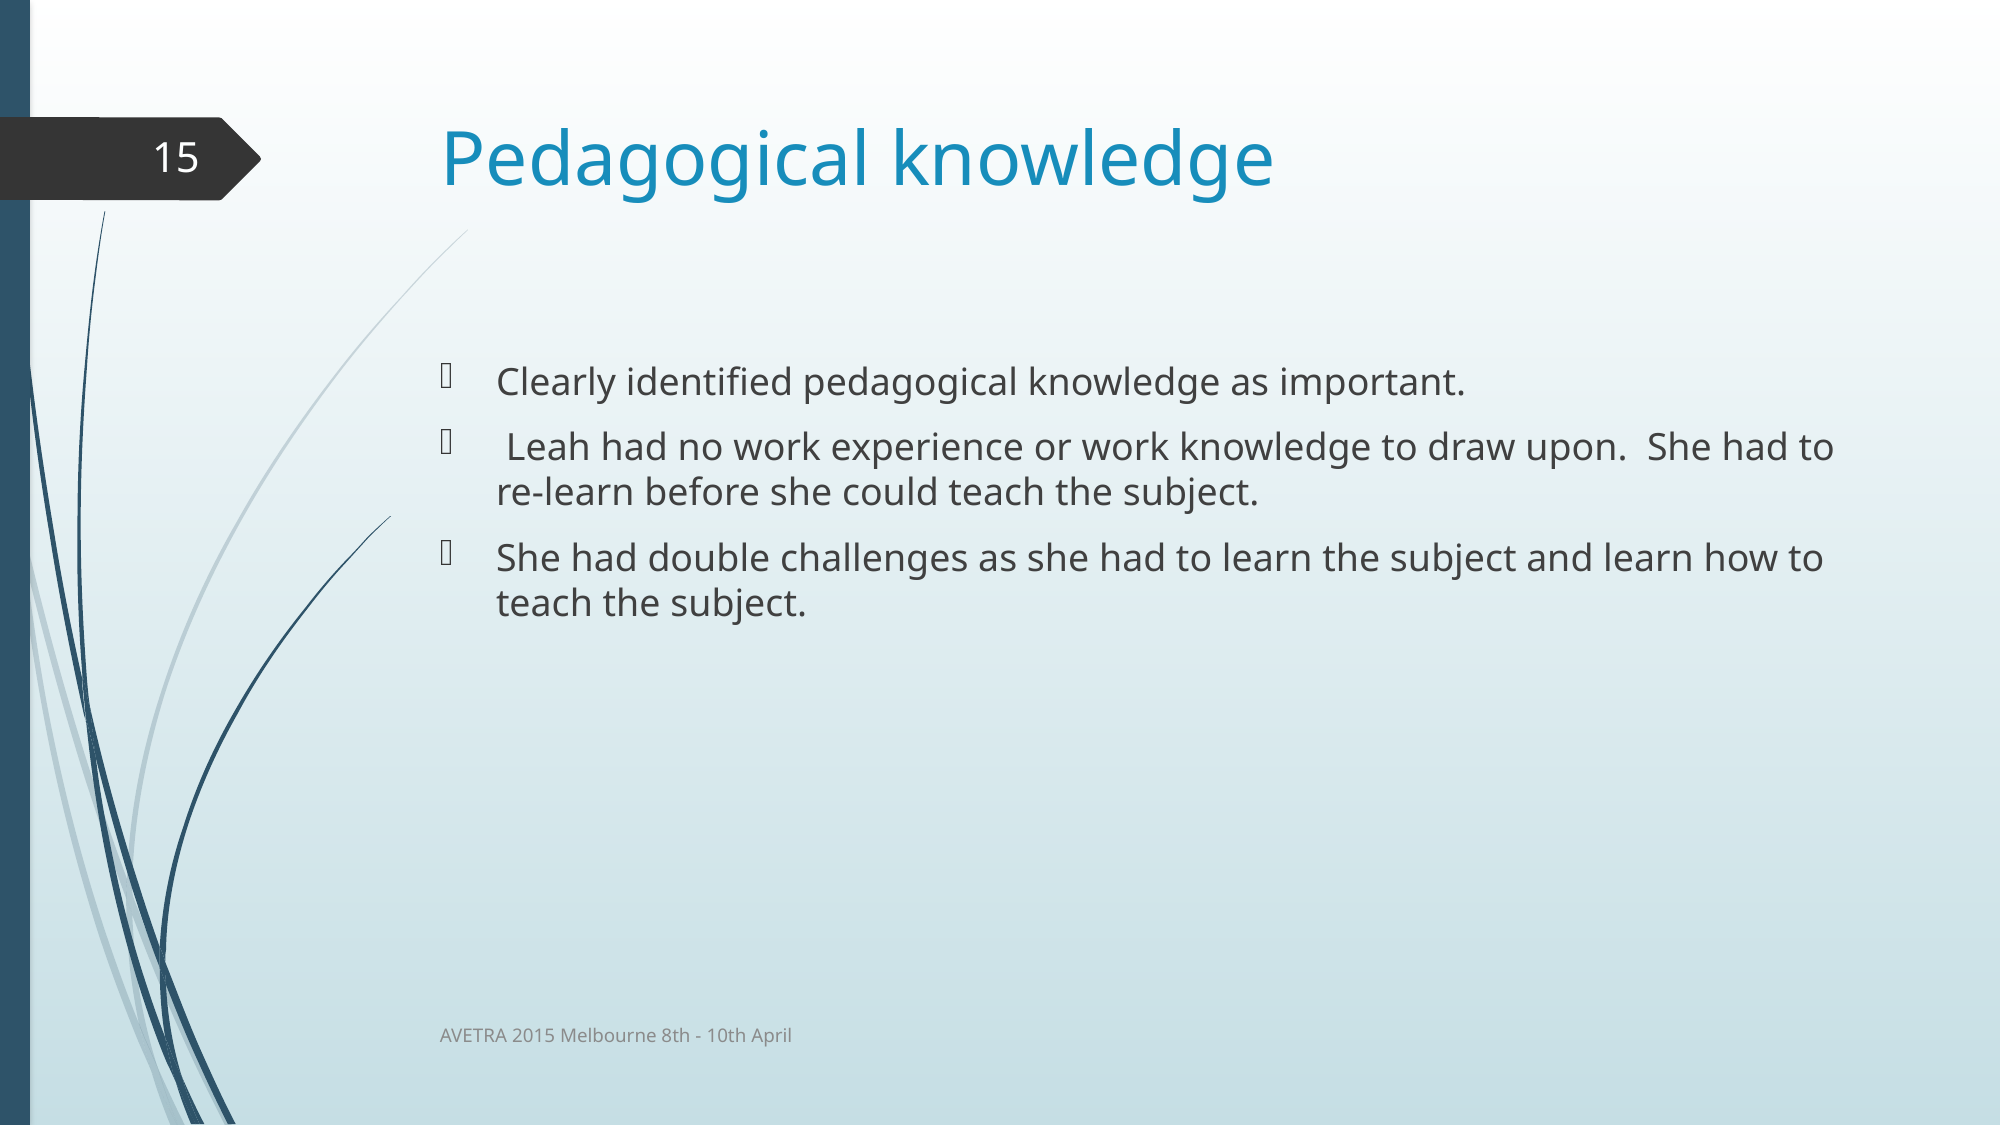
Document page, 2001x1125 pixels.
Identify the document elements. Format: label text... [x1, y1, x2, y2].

slide_number 15 [87, 129, 216, 190]
title Pedagogical knowledge [425, 102, 1888, 313]
list Clearly identified pedagogical knowledge as important. Leah had no work experience or work knowledge to draw upon. She had to re-learn before she could teach the subject. She had double challenges as she had to learn the subject and learn how to teach the subject. [424, 350, 1888, 970]
footer AVETRA 2015 Melbourne 8th - 10th April [424, 1006, 1675, 1067]
